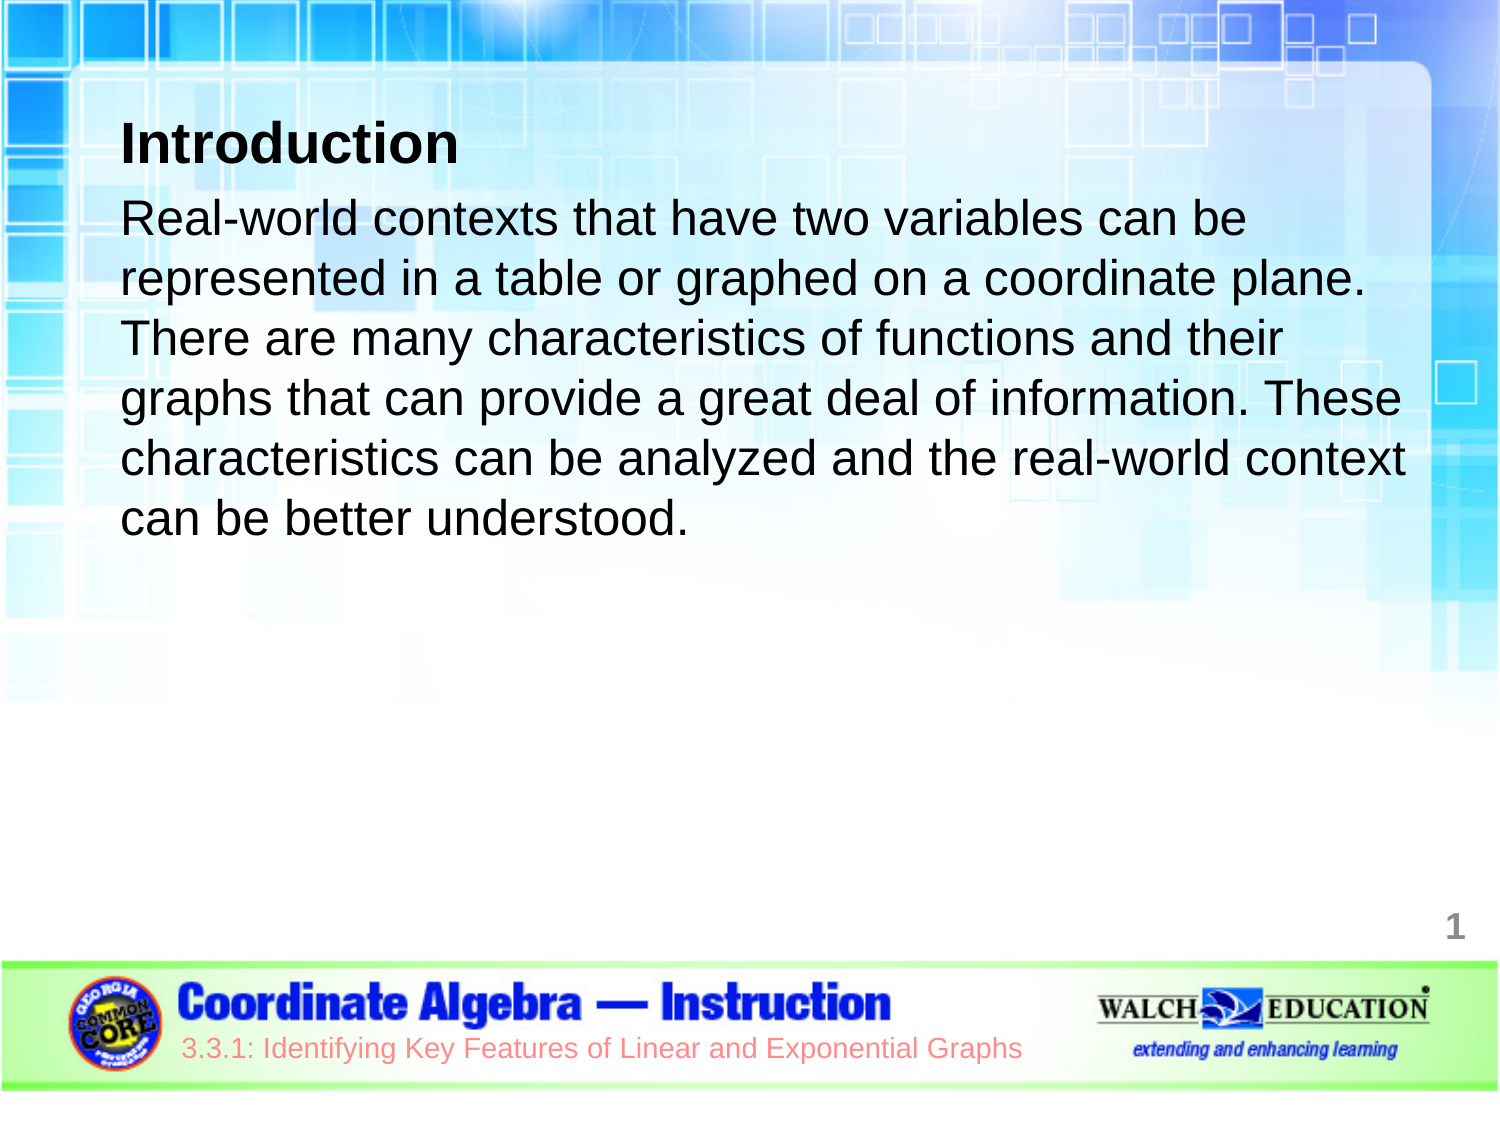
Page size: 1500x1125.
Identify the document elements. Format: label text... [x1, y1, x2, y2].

picture [1, 0, 1500, 1091]
subtitle Introduction Real-world contexts that have two variables can be represented in a table or graphed on a coordinate plane. There are many characteristics of functions and their graphs that can provide a great deal of information. These characteristics can be analyzed and the real-world context can be better understood. [105, 97, 1452, 918]
slide_number 1 [1361, 901, 1481, 949]
footer 3.3.1: Identifying Key Features of Linear and Exponential Graphs [166, 1024, 1080, 1069]
